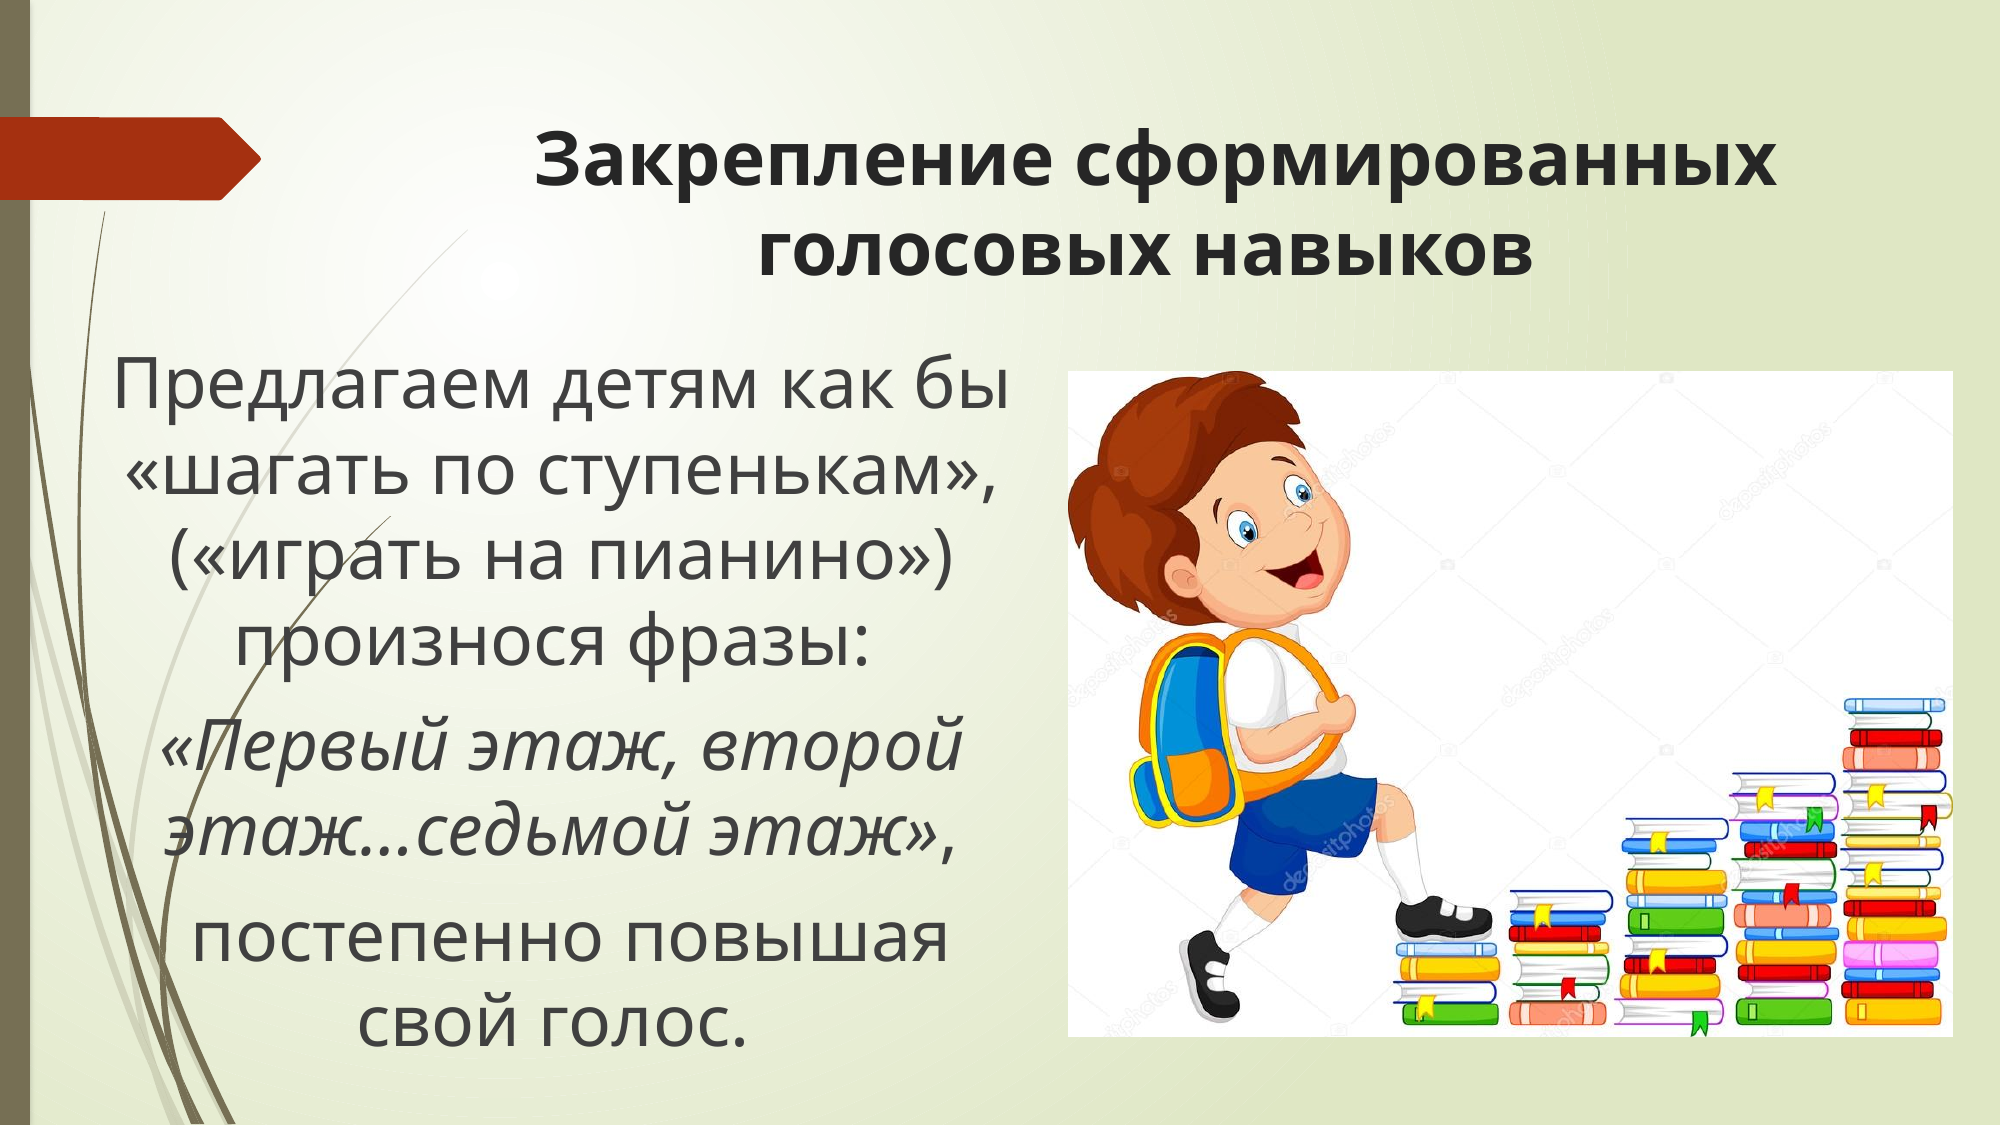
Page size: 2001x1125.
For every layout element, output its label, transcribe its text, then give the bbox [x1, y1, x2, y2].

picture [1068, 371, 1953, 1038]
title Закрепление сформированных голосовых навыков [425, 102, 1888, 313]
list Предлагаем детям как бы «шагать по ступенькам», («играть на пианино») произнося фразы: «Первый этаж, второй этаж…седьмой этаж», постепенно повышая свой голос. [84, 329, 1040, 1079]
